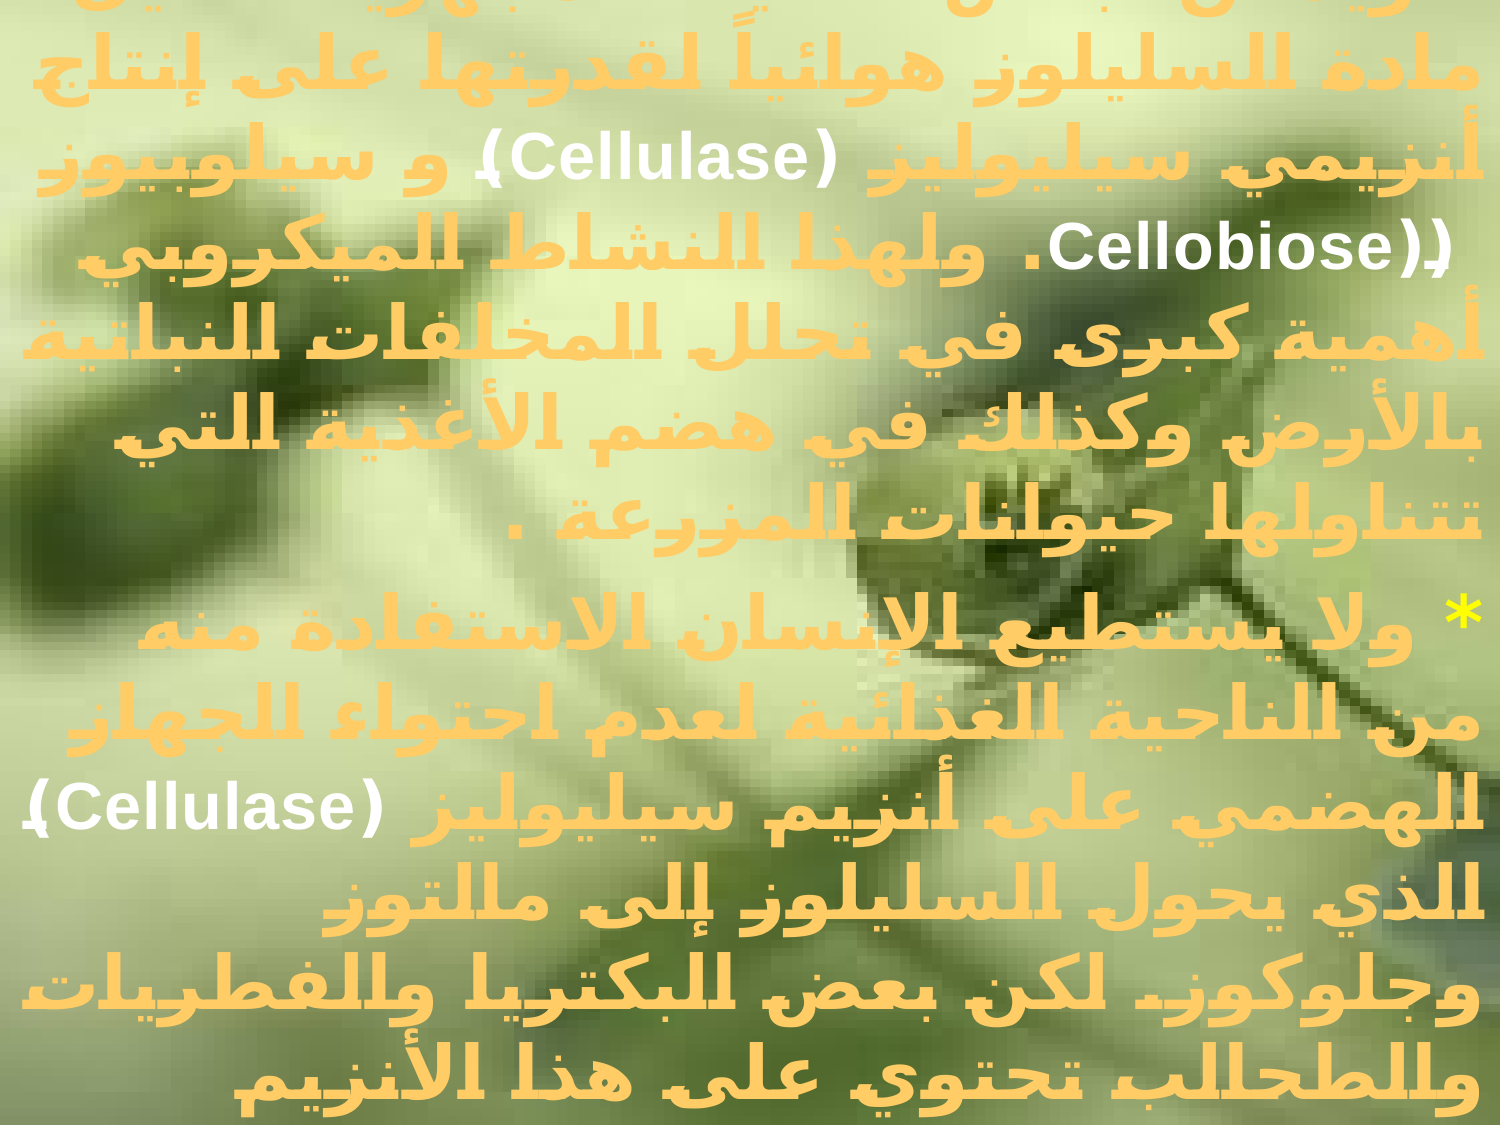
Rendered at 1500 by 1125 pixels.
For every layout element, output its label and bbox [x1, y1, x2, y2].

list [0, 0, 1500, 1125]
